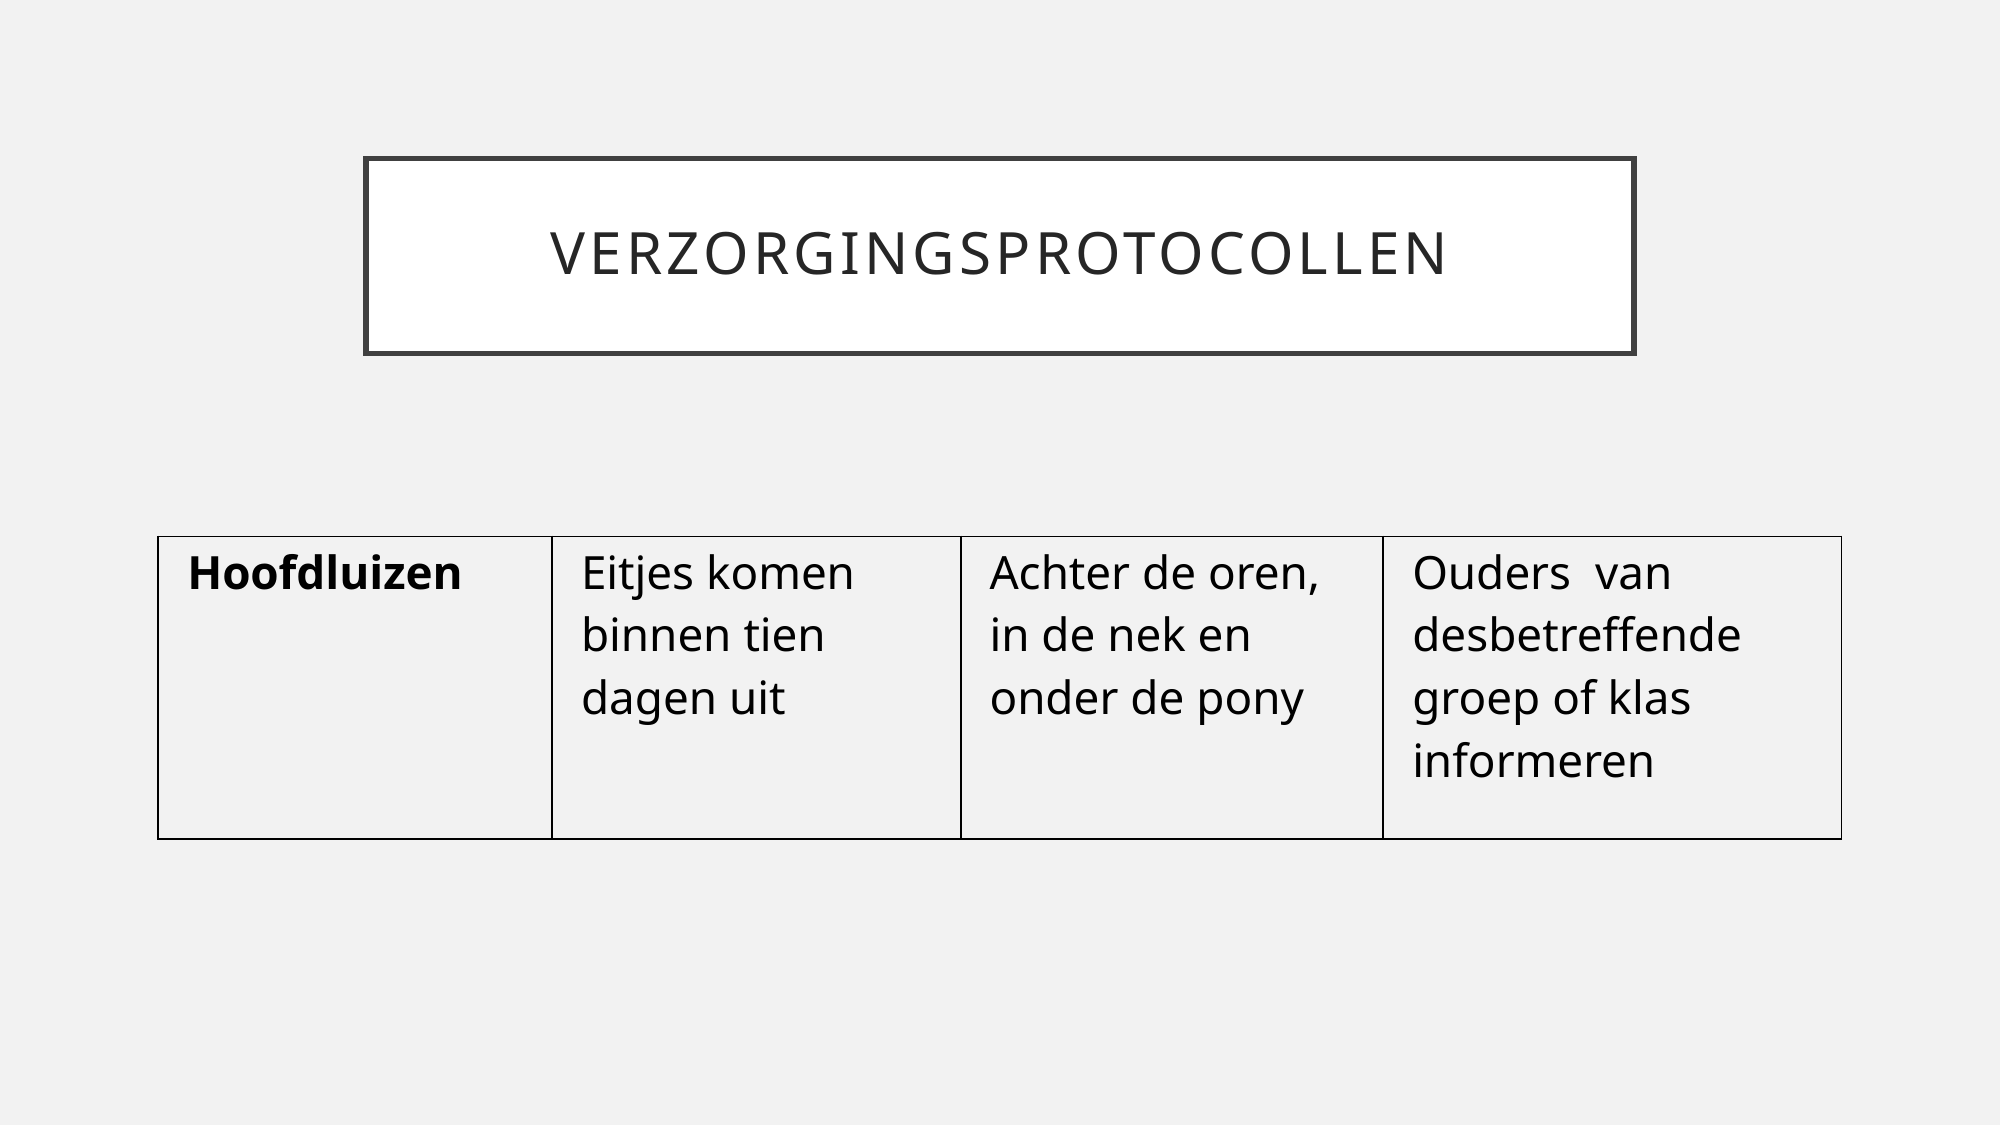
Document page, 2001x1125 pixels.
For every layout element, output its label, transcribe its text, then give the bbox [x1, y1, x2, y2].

title verzorgingsprotocollen [363, 156, 1637, 356]
table_header Ouders van desbetreffende groep of klas informeren [1384, 537, 1841, 838]
table_header Achter de oren, in de nek en onder de pony [962, 537, 1382, 838]
table_header Hoofdluizen [159, 537, 551, 838]
table_header Eitjes komen binnen tien dagen uit [553, 537, 960, 838]
